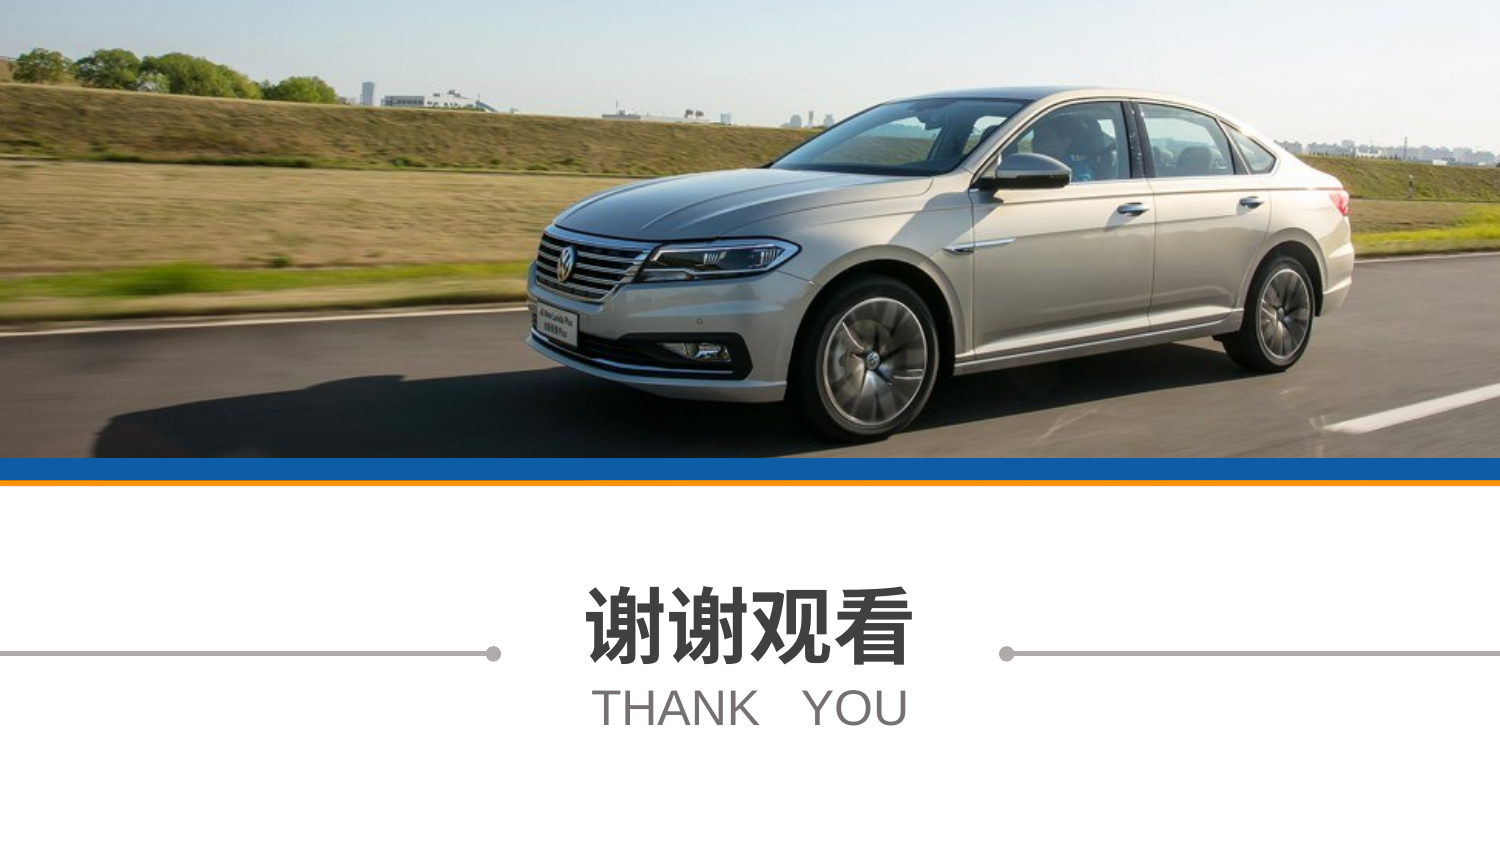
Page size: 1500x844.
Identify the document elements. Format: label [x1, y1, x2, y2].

picture [0, 0, 1500, 458]
